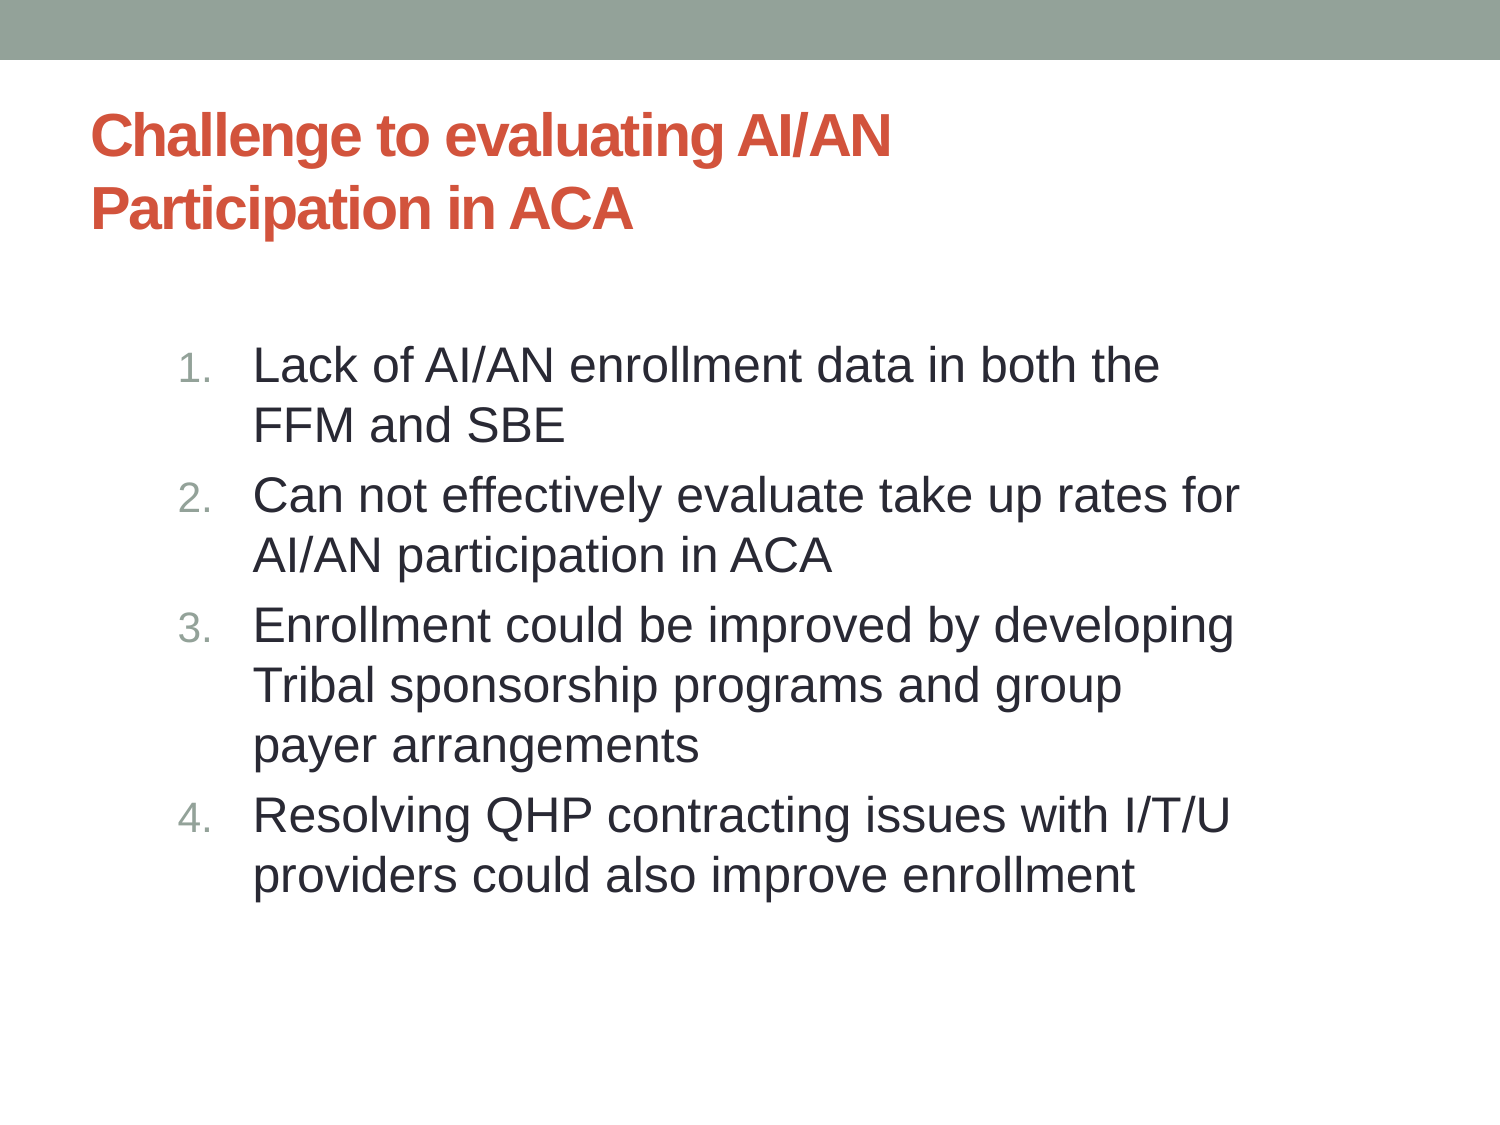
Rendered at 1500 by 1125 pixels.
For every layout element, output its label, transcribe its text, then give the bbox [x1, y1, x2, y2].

list Lack of AI/AN enrollment data in both the FFM and SBE Can not effectively evaluate take up rates for AI/AN participation in ACA Enrollment could be improved by developing Tribal sponsorship programs and group payer arrangements Resolving QHP contracting issues with I/T/U providers could also improve enrollment [162, 324, 1275, 1063]
title Challenge to evaluating AI/AN Participation in ACA [75, 87, 1425, 250]
